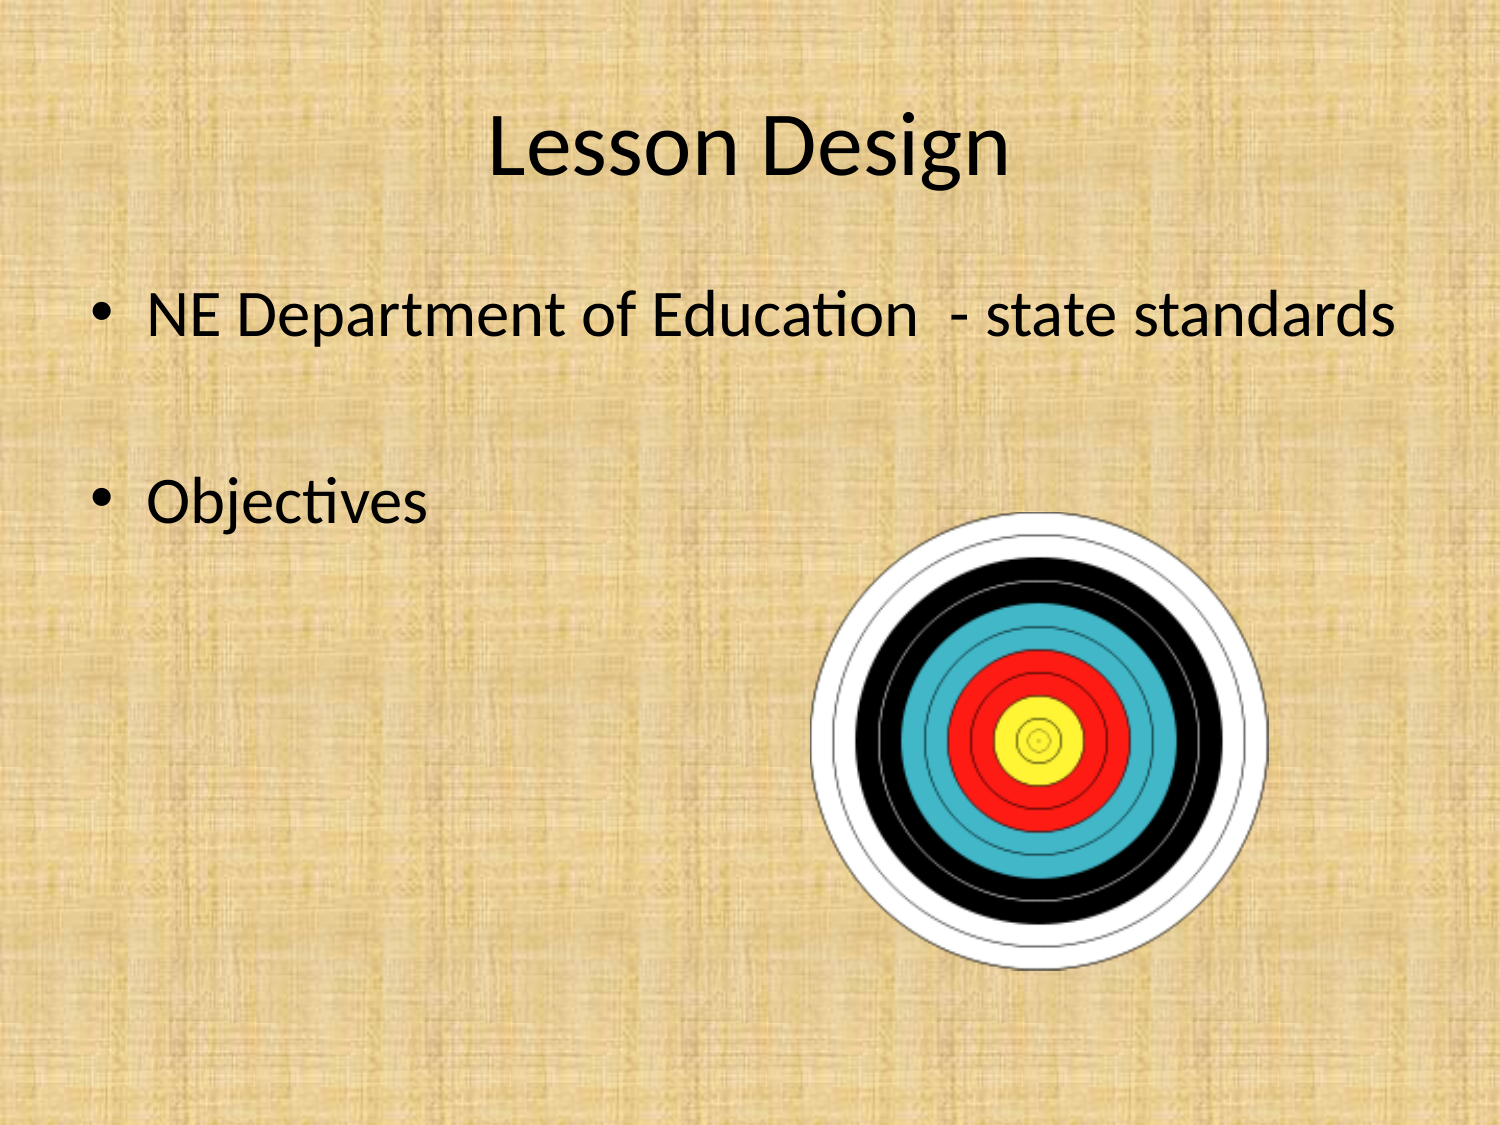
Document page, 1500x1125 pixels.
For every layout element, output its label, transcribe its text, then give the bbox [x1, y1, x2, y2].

list NE Department of Education - state standards Objectives [75, 262, 1425, 1005]
title Lesson Design [75, 45, 1425, 233]
picture [0, 0, 1500, 1125]
